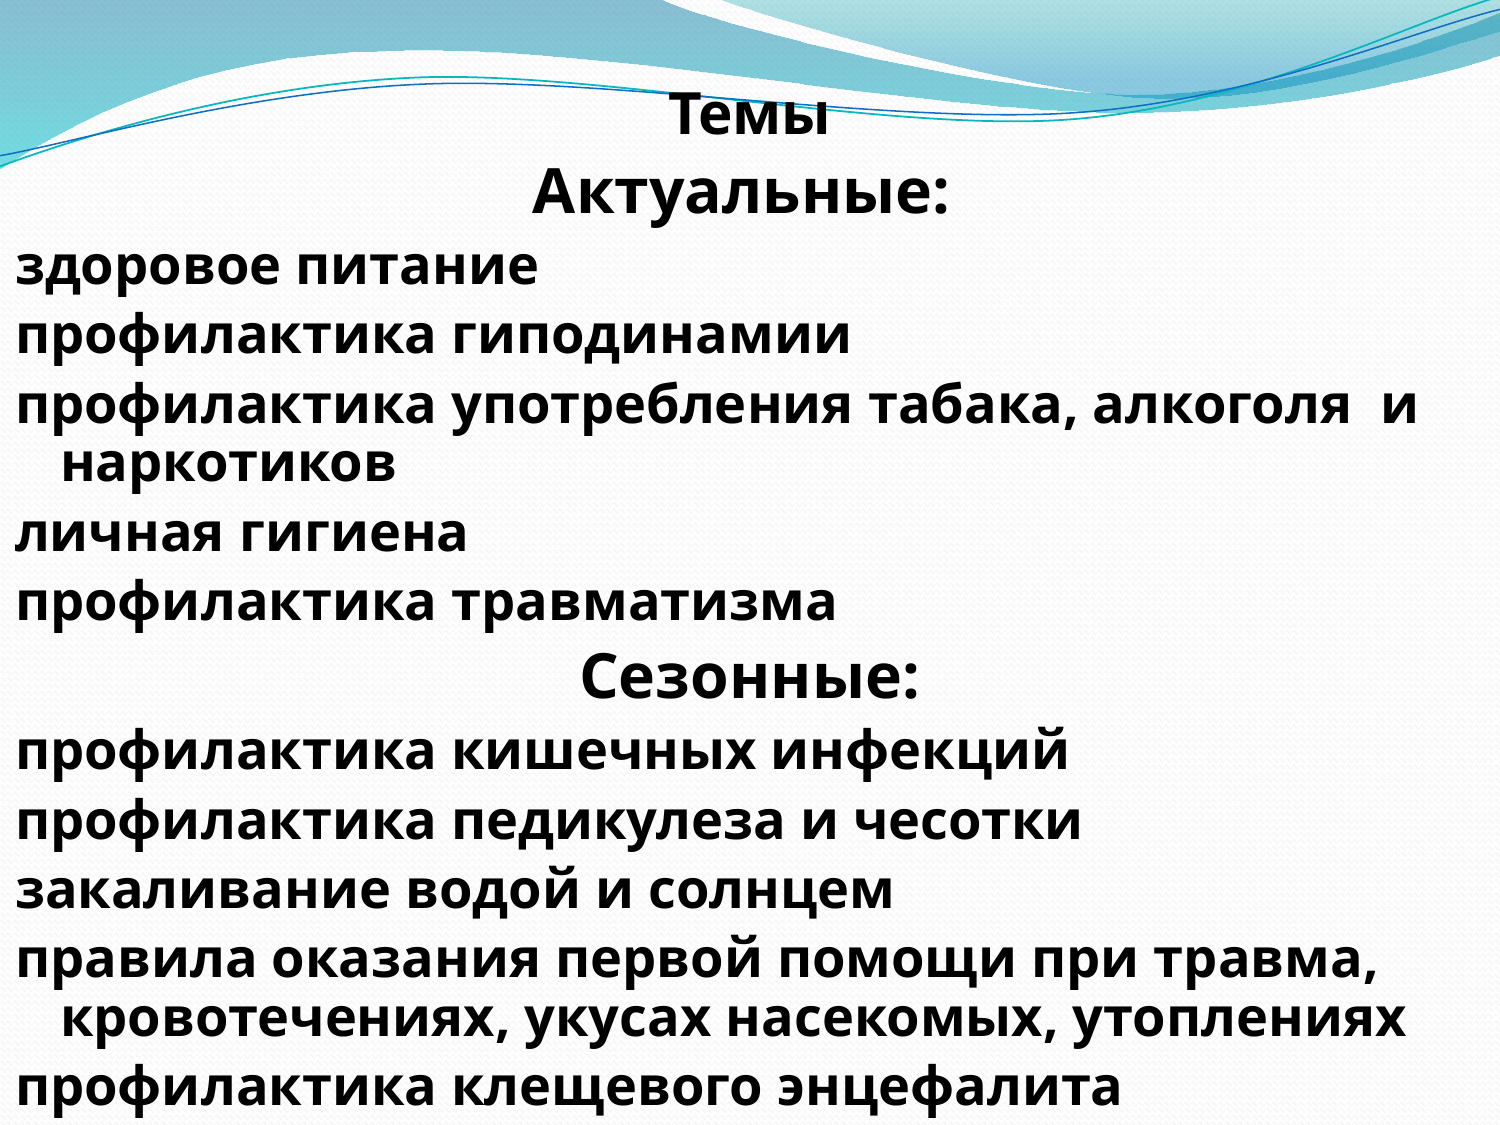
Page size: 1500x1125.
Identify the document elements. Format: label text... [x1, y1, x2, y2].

list Темы Актуальные: здоровое питание профилактика гиподинамии профилактика употребления табака, алкоголя и наркотиков личная гигиена профилактика травматизма Сезонные: профилактика кишечных инфекций профилактика педикулеза и чесотки закаливание водой и солнцем правила оказания первой помощи при травма, кровотечениях, укусах насекомых, утоплениях профилактика клещевого энцефалита [0, 0, 1500, 1125]
